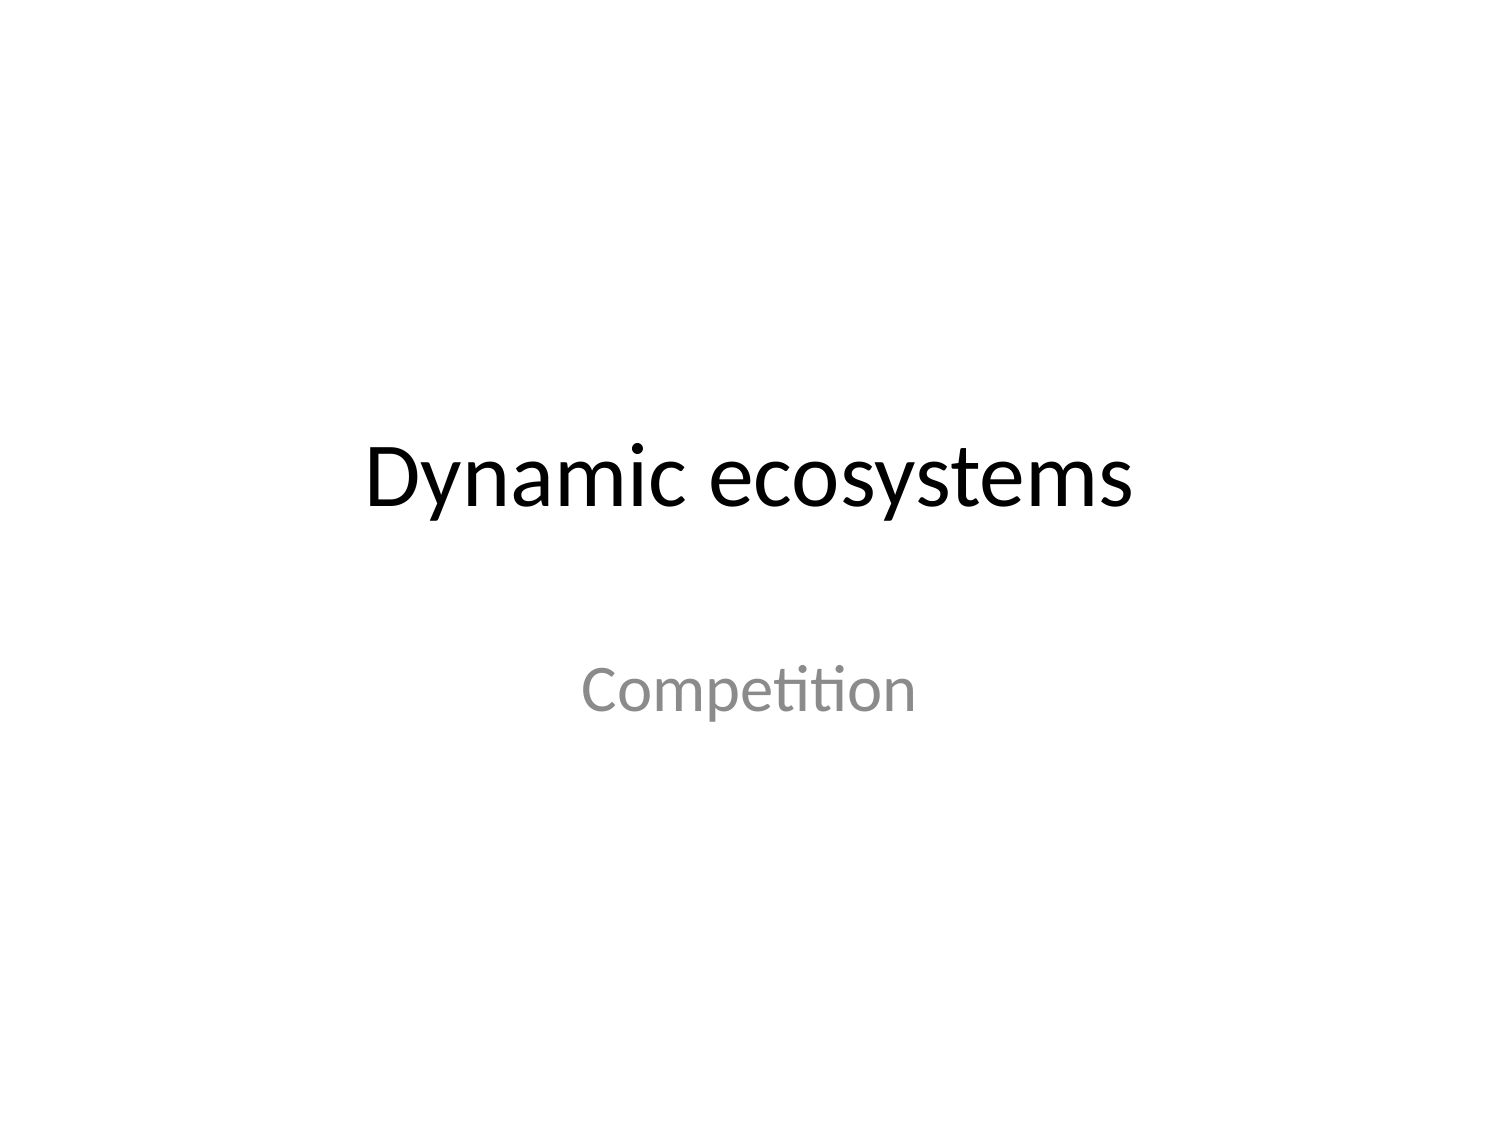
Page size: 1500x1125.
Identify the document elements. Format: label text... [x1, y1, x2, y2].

subtitle Competition [225, 637, 1275, 925]
title Dynamic ecosystems [112, 349, 1388, 591]
